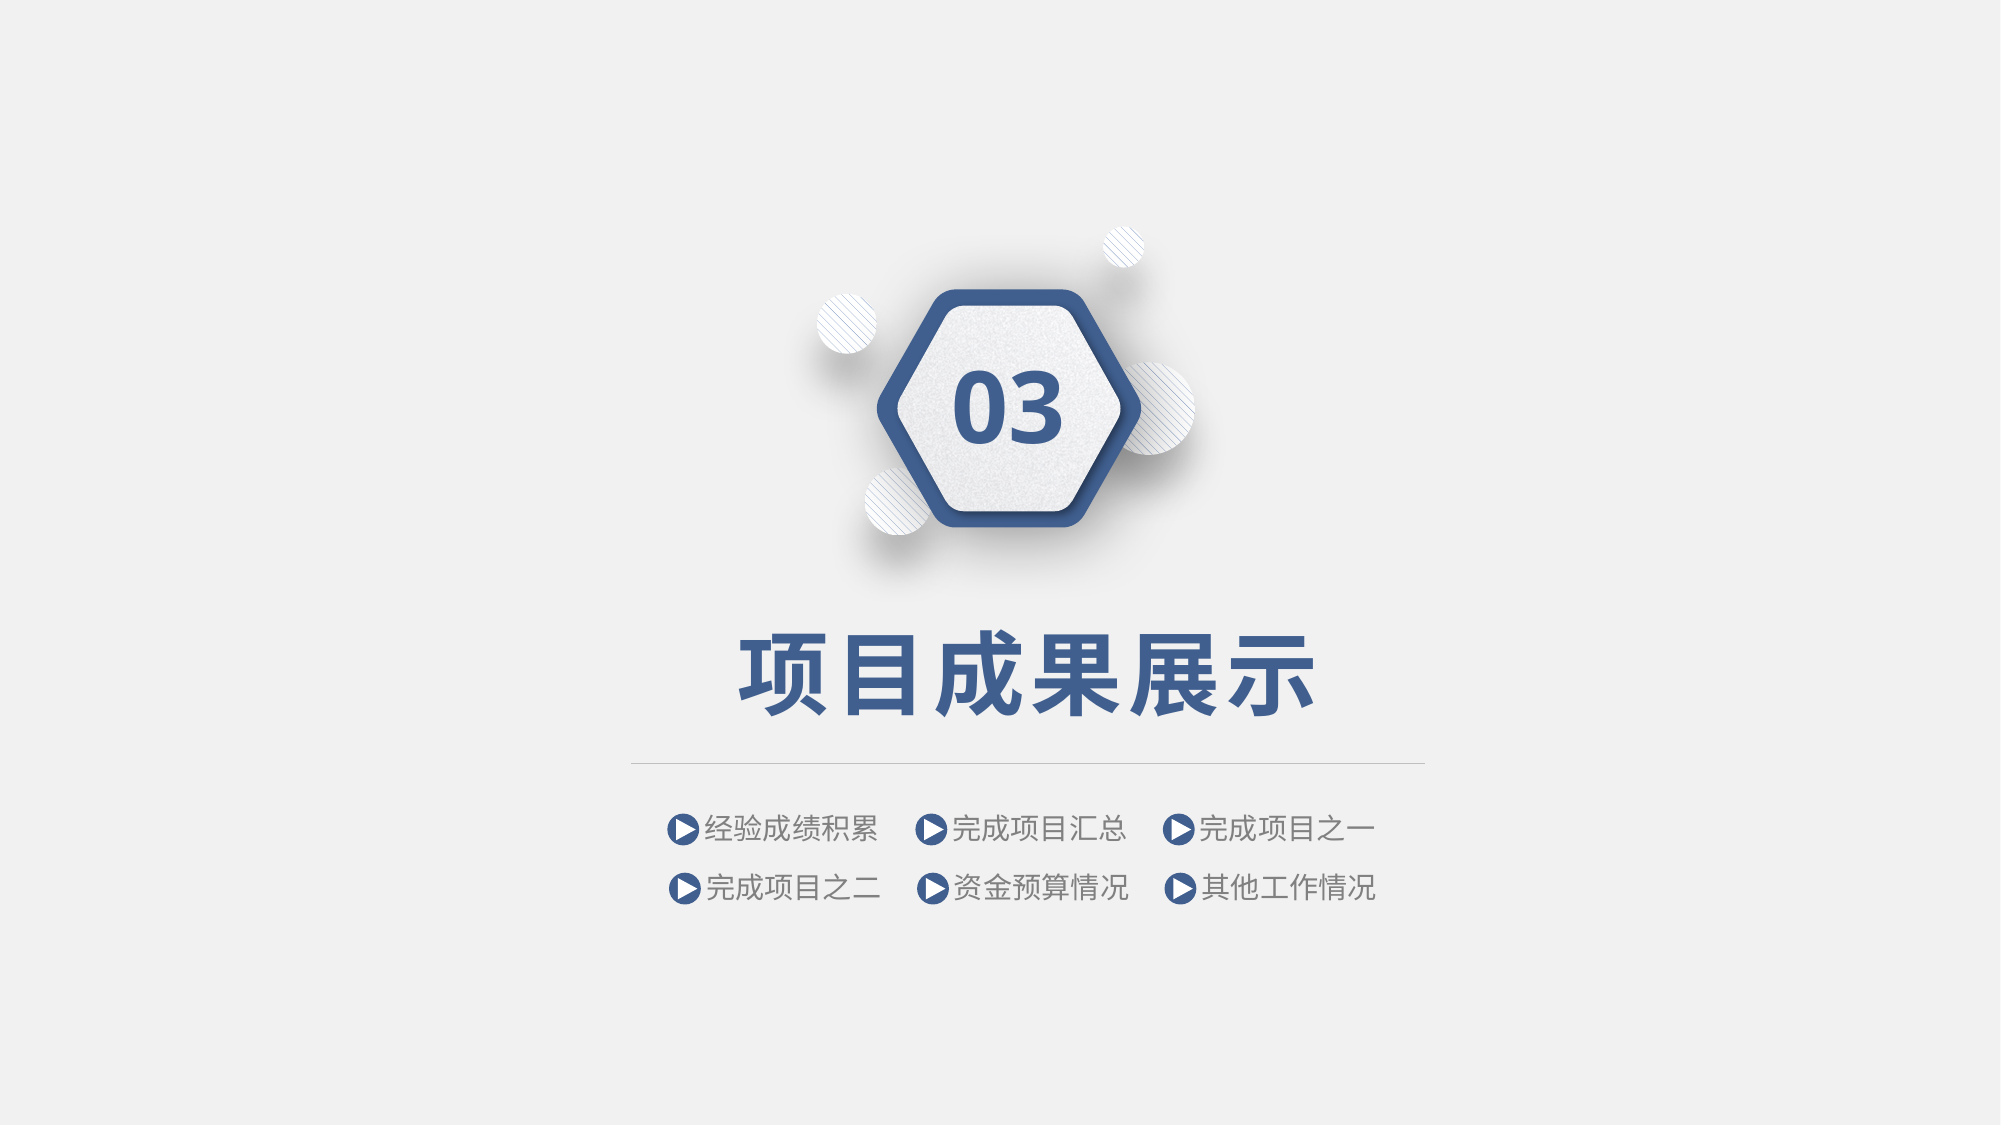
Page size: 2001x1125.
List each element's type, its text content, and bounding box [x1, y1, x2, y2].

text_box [918, 869, 1156, 906]
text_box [876, 289, 1142, 528]
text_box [669, 810, 906, 846]
text_box [816, 293, 871, 354]
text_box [1164, 810, 1401, 846]
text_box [670, 869, 908, 906]
text_box 项目成果展示 [652, 609, 1405, 735]
text_box [1177, 371, 1195, 438]
text_box [864, 484, 870, 520]
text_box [917, 810, 1154, 846]
text_box [1103, 226, 1145, 268]
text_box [1166, 869, 1403, 906]
